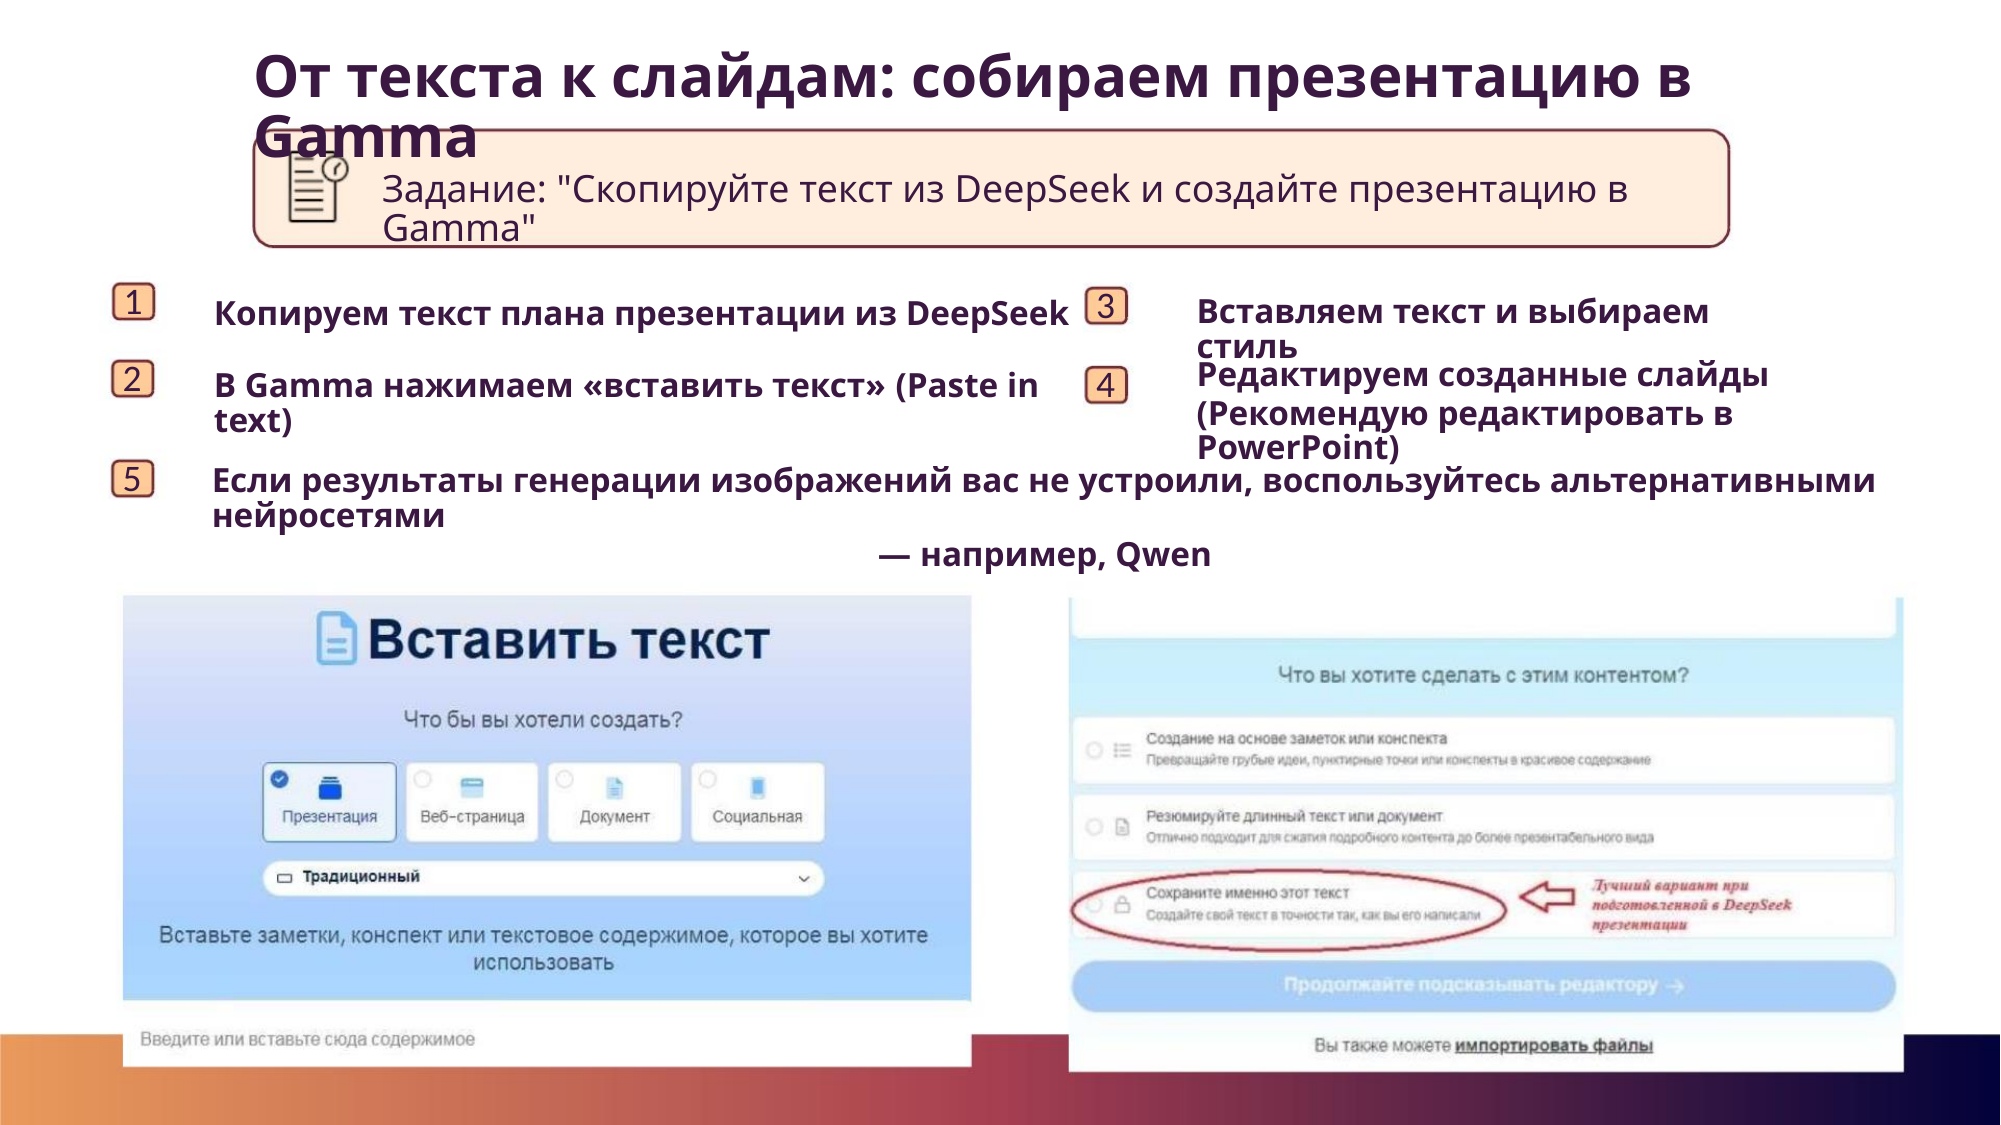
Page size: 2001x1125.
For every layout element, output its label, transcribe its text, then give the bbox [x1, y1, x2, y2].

text_box Редактируем созданные слайды (Рекомендую редактировать в PowerPoint) [1196, 357, 1934, 464]
text_box 1 2 [122, 282, 199, 399]
text_box От текста к слайдам: собираем презентацию в Gamma [253, 48, 1912, 170]
text_box 3 4 [1096, 286, 1172, 406]
text_box Копируем текст плана презентации из DeepSeek В Gamma нажимаем «вставить текст» (Paste in text) [213, 297, 1116, 439]
text_box Если результаты генерации изображений вас не устроили, воспользуйтесь альтернативными нейросетями — например, Qwen [211, 464, 2000, 574]
text_box Задание: "Скопируйте текст из DeepSeek и создайте презентацию в Gamma" [382, 170, 1786, 249]
text_box [0, 0, 2000, 1125]
text_box Вставляем текст и выбираем стиль [1196, 295, 1813, 357]
text_box 5 [122, 459, 198, 499]
